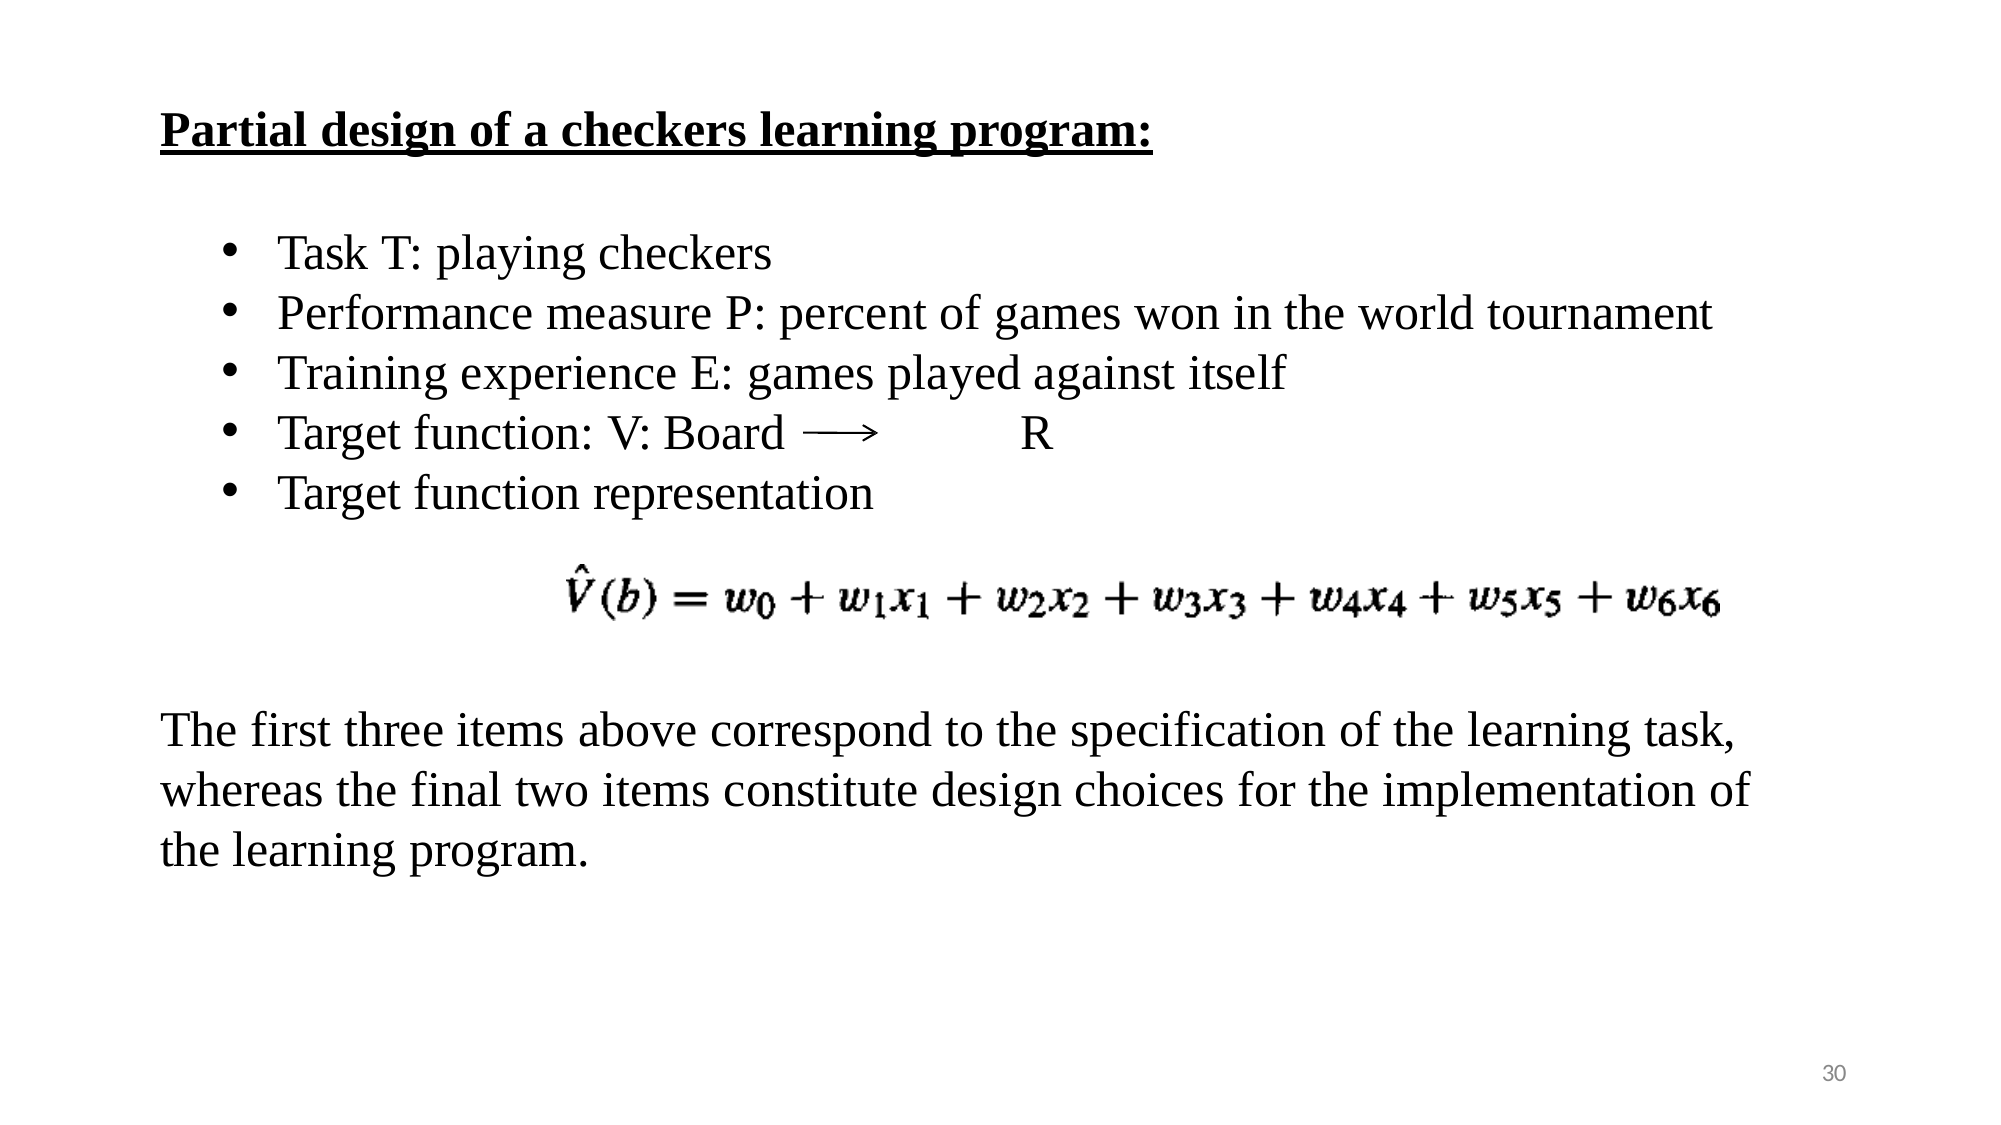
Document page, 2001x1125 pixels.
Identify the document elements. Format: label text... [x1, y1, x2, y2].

text_box [803, 424, 879, 442]
slide_number 30 [1815, 1060, 1856, 1125]
picture [566, 564, 1720, 621]
text_box The first three items above correspond to the specification of the learning task, whereas the final two items constitute design choices for the implementation of the learning program. [158, 694, 1821, 877]
text_box Partial design of a checkers learning program: Task T: playing checkers Performance measure P: percent of games won in the world tournament Training experience E: games played against itself Target function: V: Board R Target function representation [158, 94, 1714, 520]
